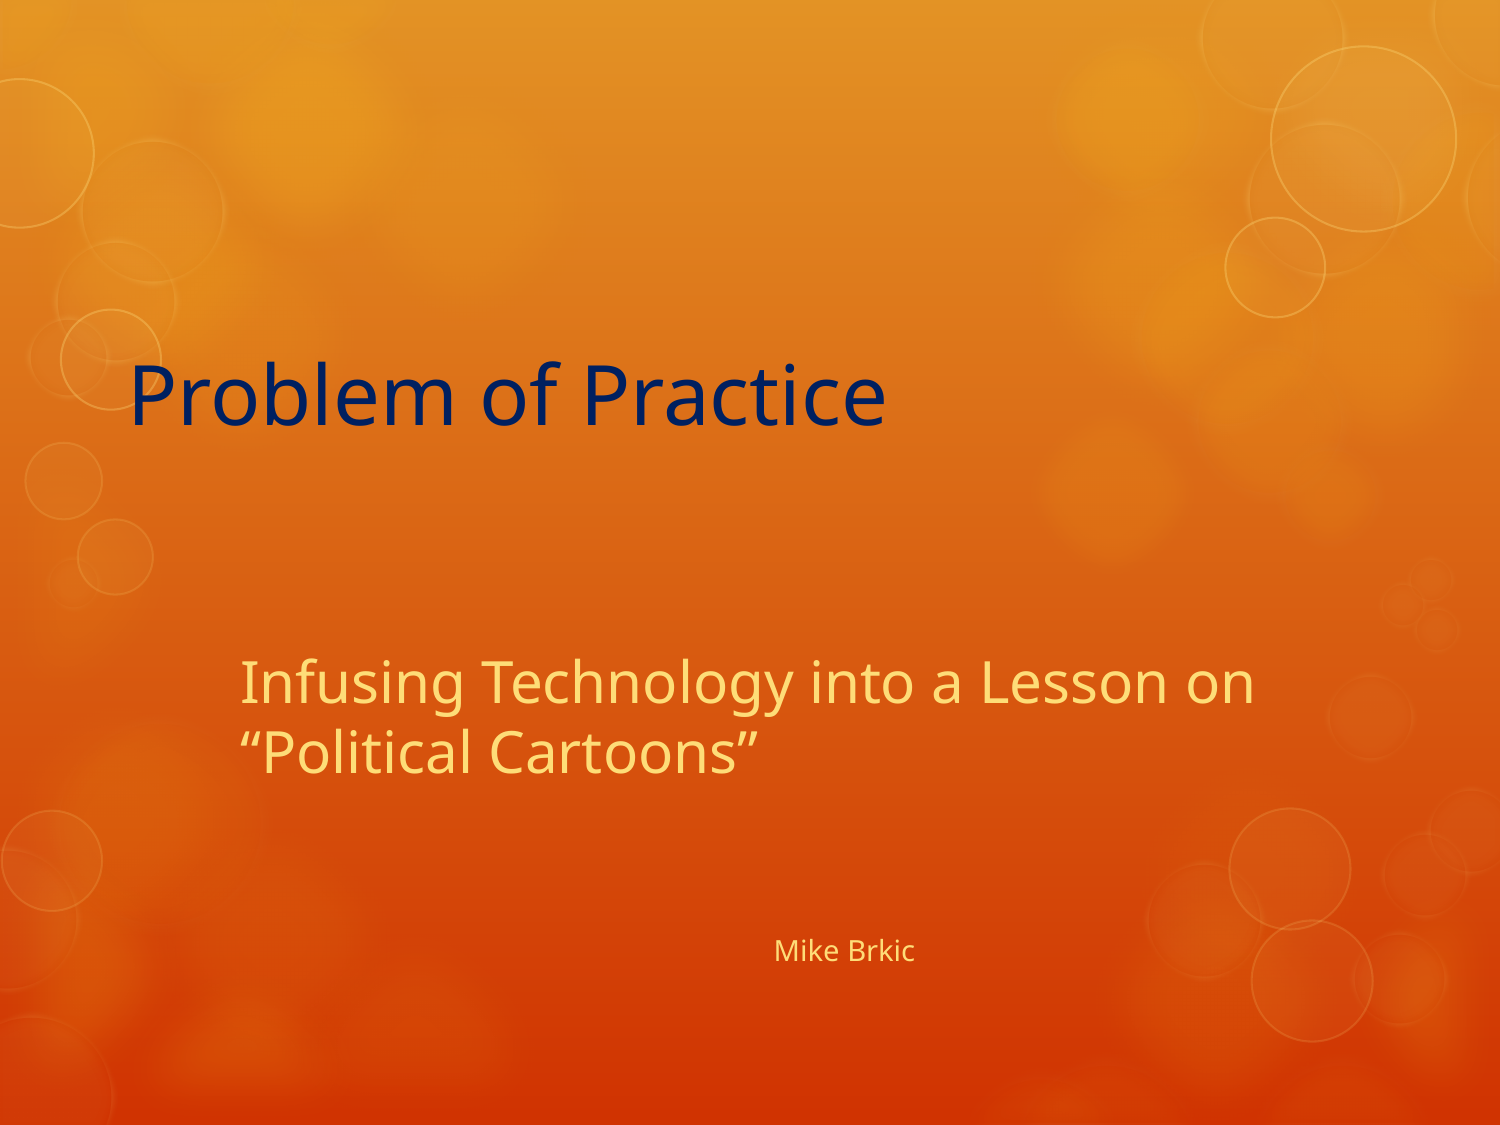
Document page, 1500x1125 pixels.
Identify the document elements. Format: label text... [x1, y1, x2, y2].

title Problem of Practice [112, 87, 1388, 450]
subtitle Infusing Technology into a Lesson on “Political Cartoons” Mike Brkic [225, 637, 1275, 1013]
